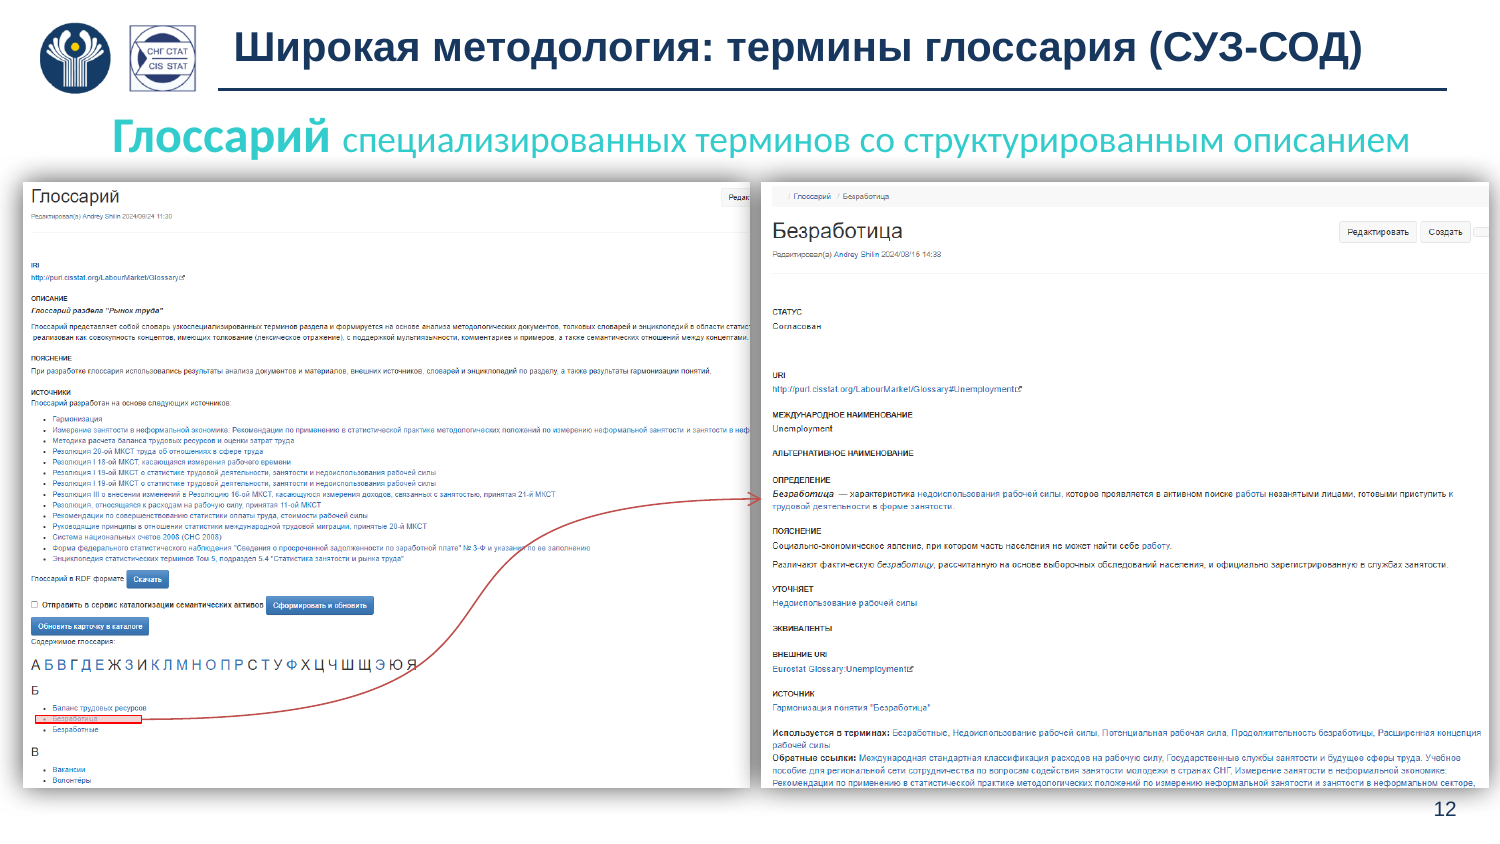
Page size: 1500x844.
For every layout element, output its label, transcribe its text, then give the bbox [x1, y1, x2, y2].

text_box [23, 182, 751, 789]
title Широкая методология: термины глоссария (СУЗ-СОД) [218, 0, 1447, 90]
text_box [141, 498, 762, 720]
picture [0, 0, 296, 190]
picture [761, 182, 1489, 789]
text_box Глоссарий специализированных терминов со структурированным описанием [88, 102, 1436, 163]
